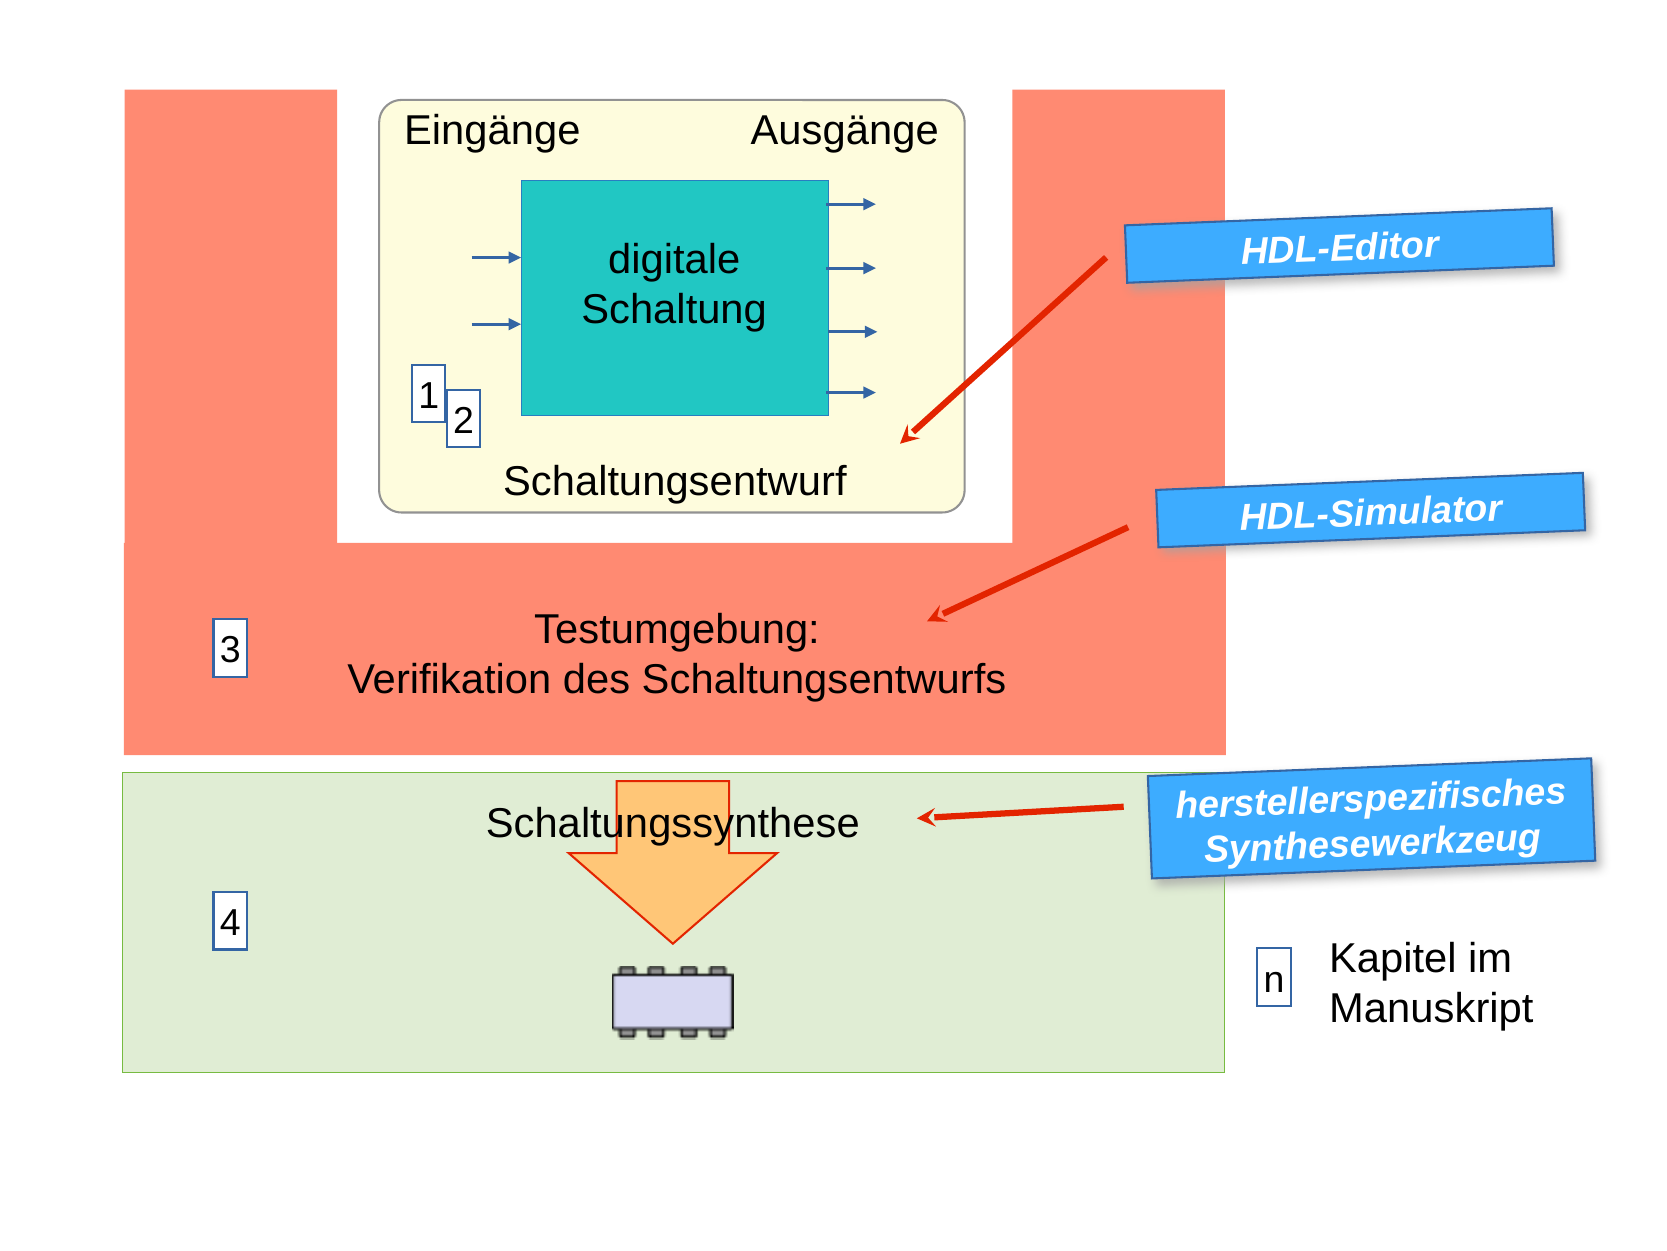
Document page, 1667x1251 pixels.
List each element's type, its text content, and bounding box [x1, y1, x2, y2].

text_box [471, 317, 522, 331]
picture [612, 966, 734, 1040]
text_box digitale Schaltung [532, 226, 816, 389]
text_box [916, 811, 930, 824]
text_box 2 [446, 390, 481, 448]
text_box [379, 99, 965, 513]
text_box [471, 251, 522, 264]
text_box HDL-Simulator [1156, 472, 1586, 548]
text_box HDL-Editor [1124, 208, 1554, 283]
text_box [826, 386, 876, 399]
text_box [1012, 89, 1225, 542]
text_box [124, 89, 338, 542]
text_box Kapitel im Manuskript [1322, 924, 1569, 1038]
text_box 3 [213, 619, 247, 677]
text_box [826, 261, 876, 275]
text_box [826, 197, 876, 211]
text_box [927, 610, 941, 622]
text_box 4 [213, 892, 247, 950]
text_box herstellerspezifisches Synthesewerkzeug [1147, 758, 1596, 879]
text_box Eingänge [397, 110, 682, 158]
text_box 1 [411, 364, 446, 423]
text_box [521, 180, 829, 416]
text_box Schaltungssynthese [393, 789, 952, 853]
text_box n [1257, 948, 1291, 1006]
text_box [122, 772, 1225, 1073]
text_box [827, 325, 878, 338]
text_box Schaltungsentwurf [395, 447, 955, 511]
text_box [123, 542, 1226, 756]
text_box [568, 853, 778, 944]
text_box Testumgebung: Verifikation des Schaltungsentwurfs [127, 595, 1228, 709]
text_box Ausgänge [744, 110, 959, 158]
text_box [900, 430, 914, 444]
text_box [616, 781, 730, 789]
